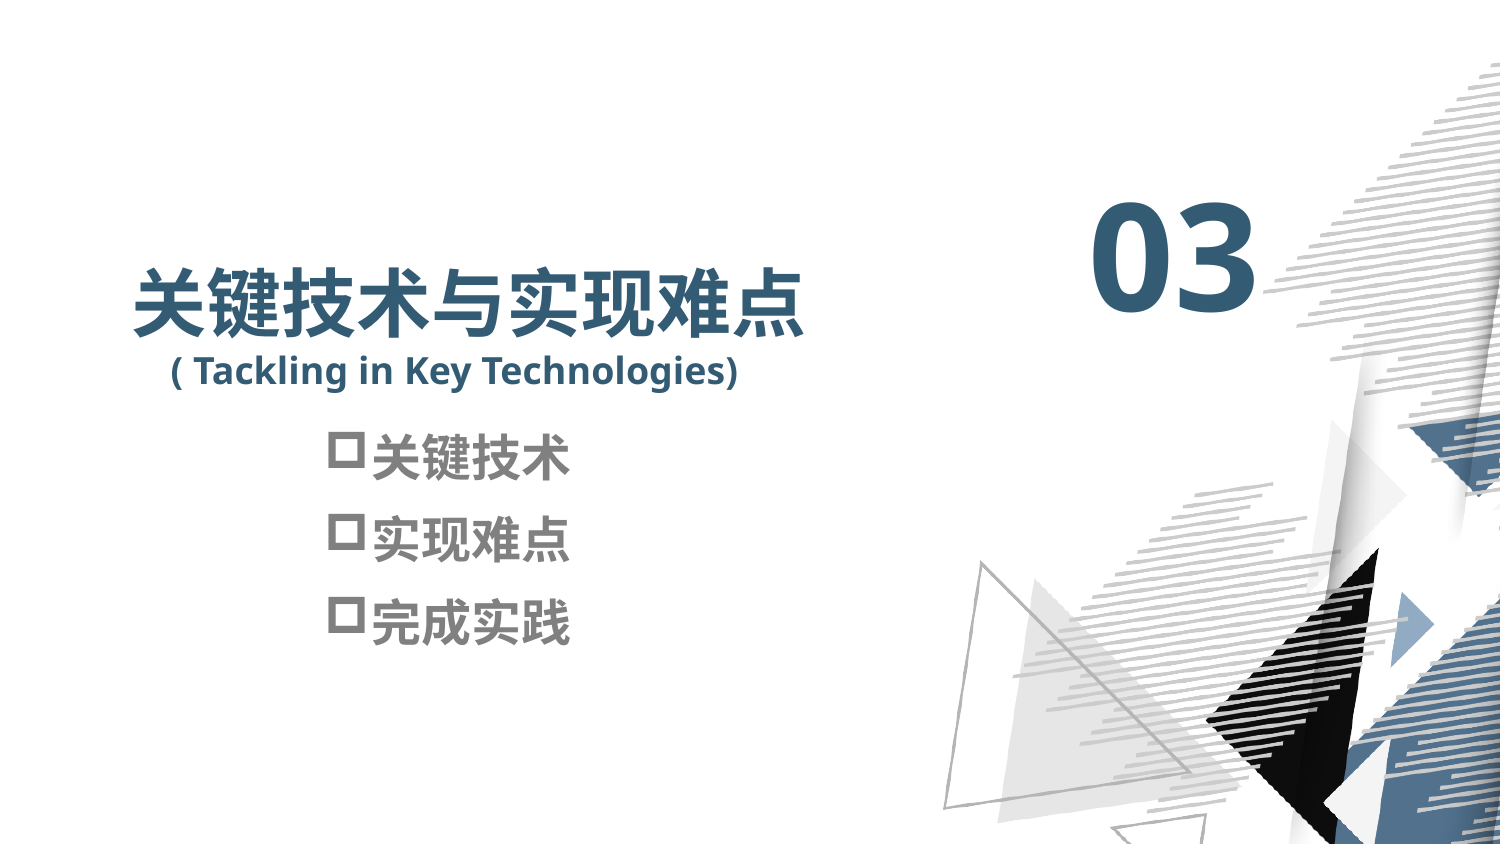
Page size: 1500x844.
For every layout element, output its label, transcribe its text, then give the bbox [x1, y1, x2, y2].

text_box 关键技术 [309, 418, 662, 494]
text_box 完成实践 [309, 584, 621, 659]
text_box 03 [1037, 109, 1312, 210]
picture [830, 26, 1500, 844]
text_box 关键技术与实现难点 ( Tackling in Key Technologies) [116, 249, 867, 400]
text_box 实现难点 [309, 501, 662, 577]
